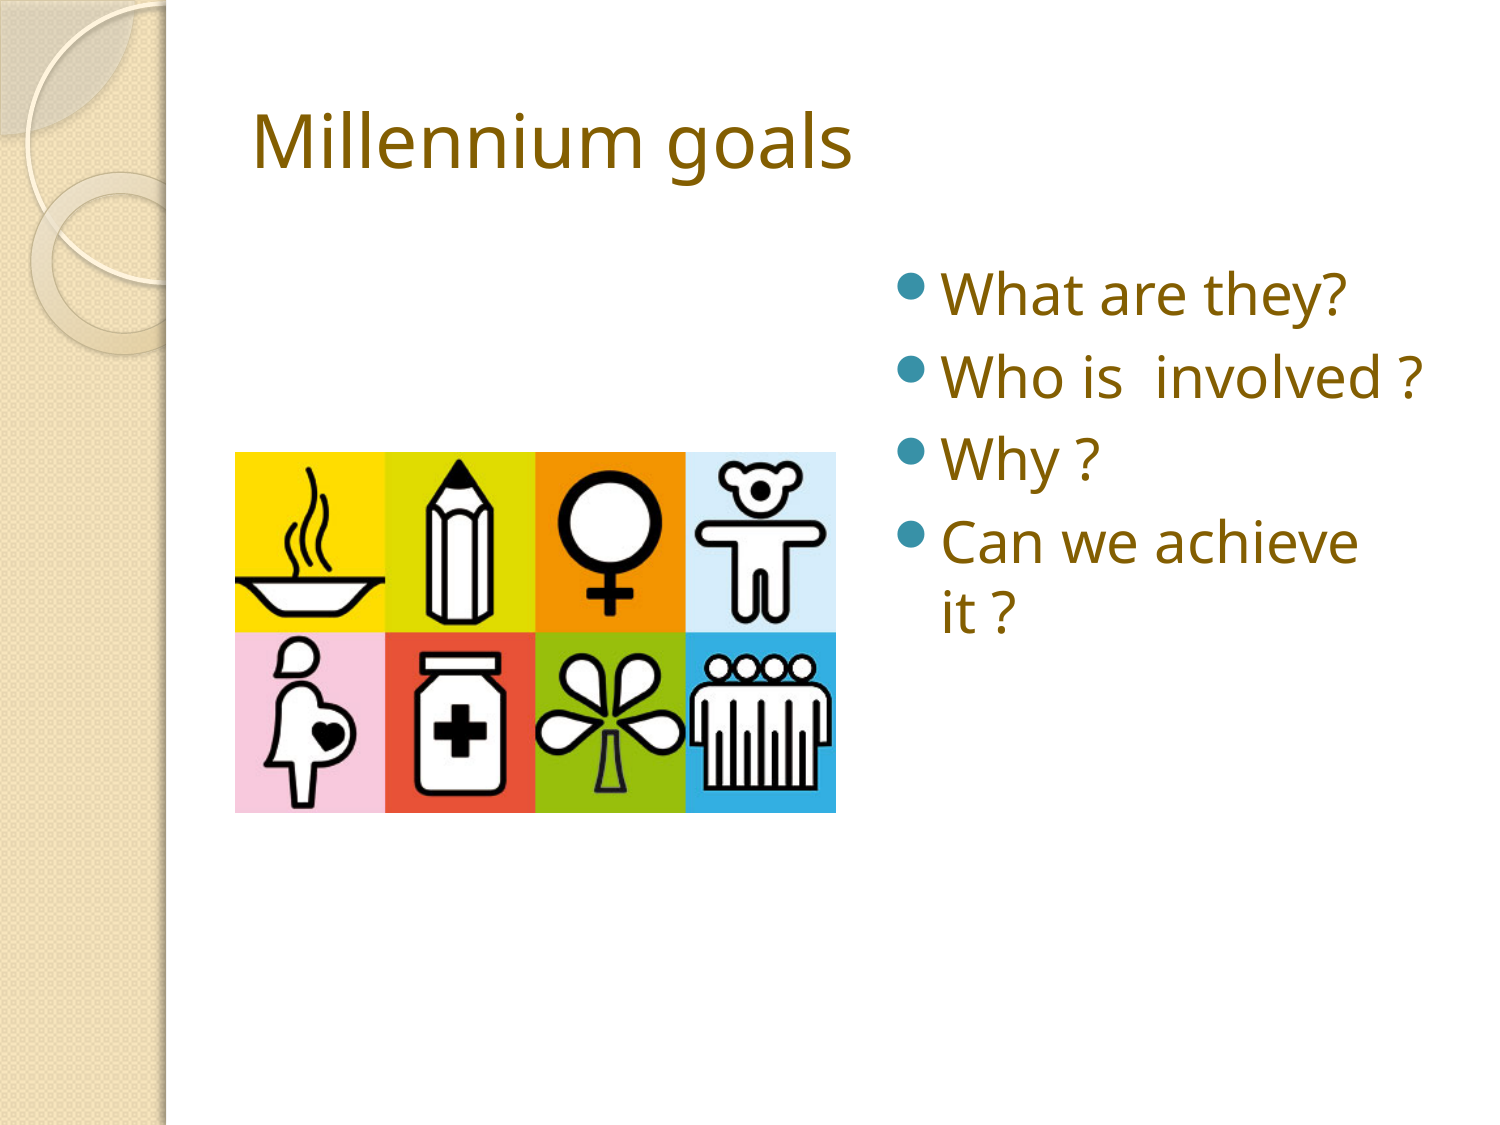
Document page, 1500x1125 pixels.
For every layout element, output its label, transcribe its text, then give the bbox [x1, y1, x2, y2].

title Millennium goals [235, 45, 1466, 233]
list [235, 452, 836, 813]
list What are they? Who is involved ? Why ? Can we achieve it ? [865, 249, 1466, 1015]
